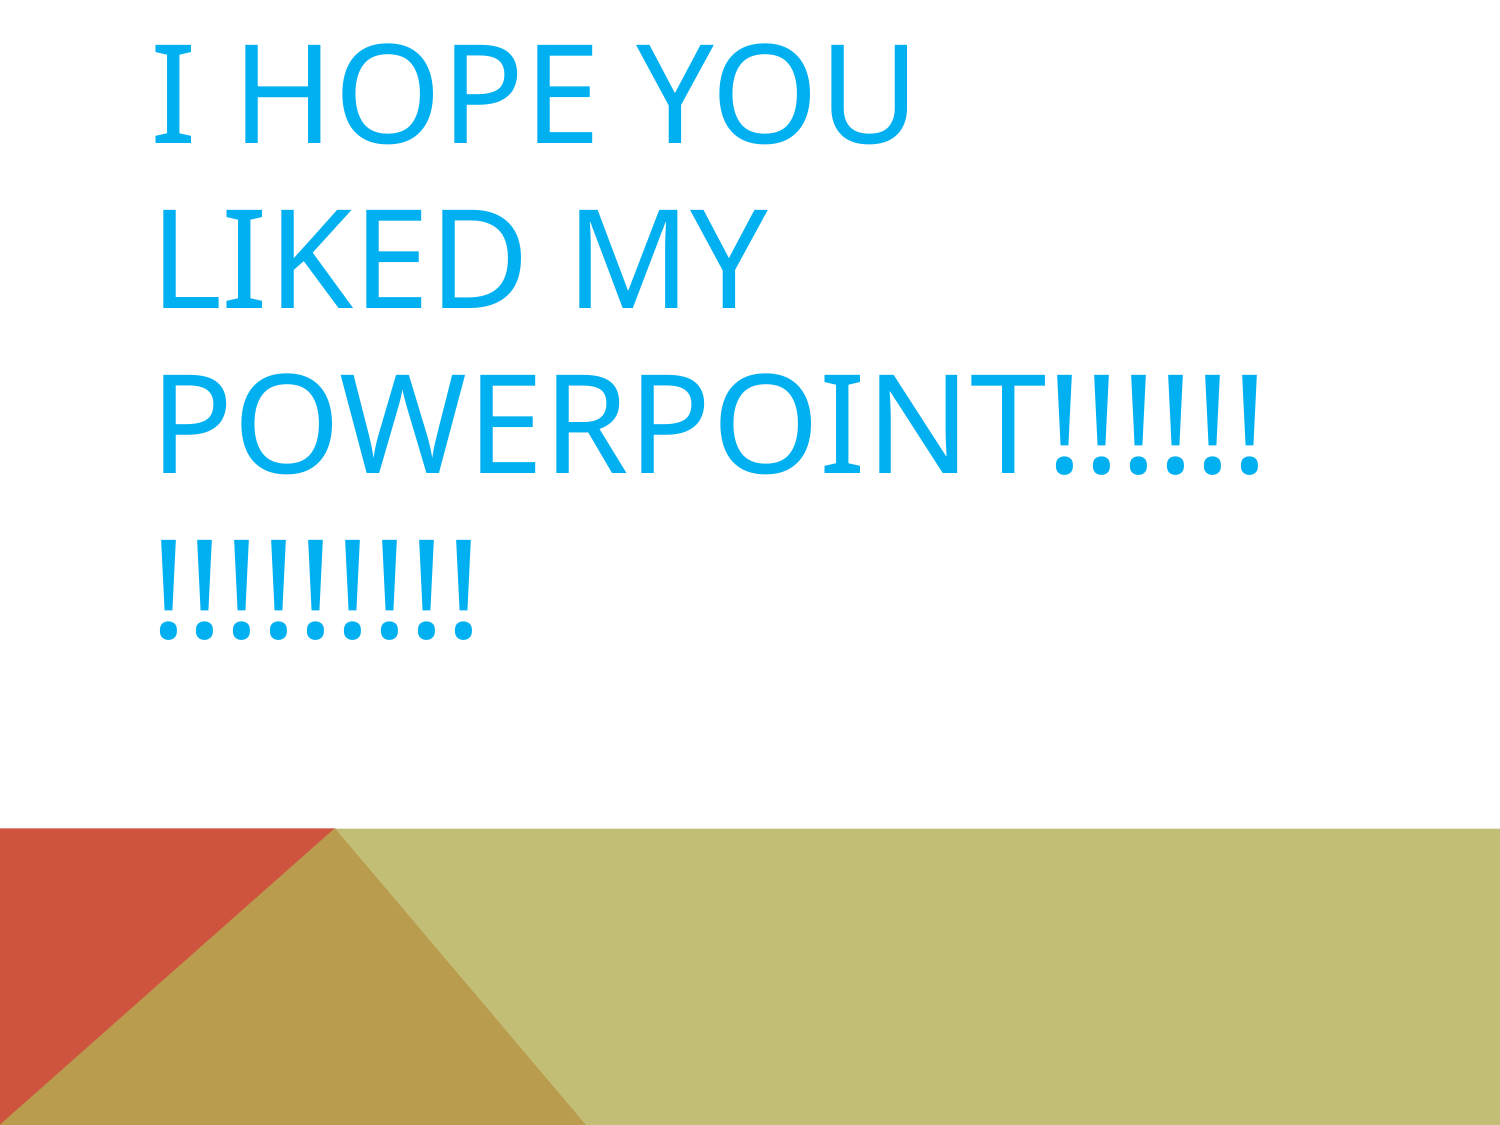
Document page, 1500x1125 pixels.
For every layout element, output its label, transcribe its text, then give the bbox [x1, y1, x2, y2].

title I hope you liked my powerpoint!!!!!!!!!!!!!!! [135, 60, 1313, 613]
